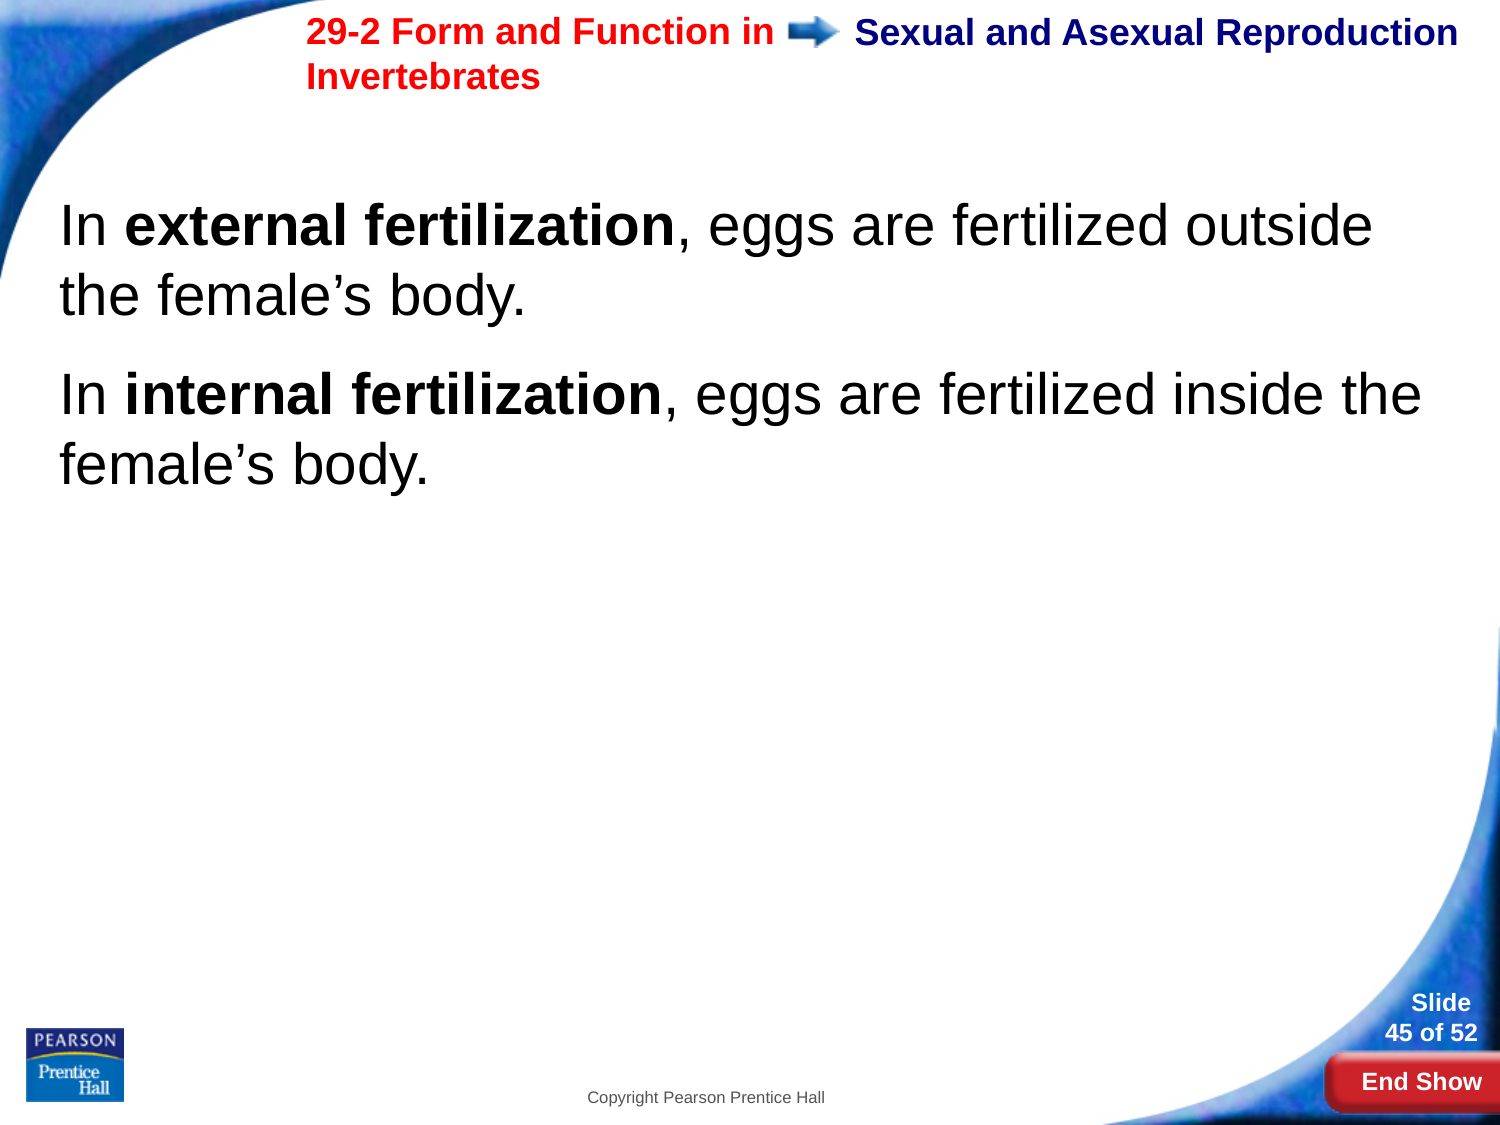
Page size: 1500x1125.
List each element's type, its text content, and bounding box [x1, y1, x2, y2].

list In external fertilization, eggs are fertilized outside the female’s body. In internal fertilization, eggs are fertilized inside the female’s body. [44, 179, 1463, 976]
title Sexual and Asexual Reproduction [839, 0, 1500, 76]
picture [0, 0, 1500, 1125]
footer Copyright Pearson Prentice Hall [468, 1078, 945, 1105]
